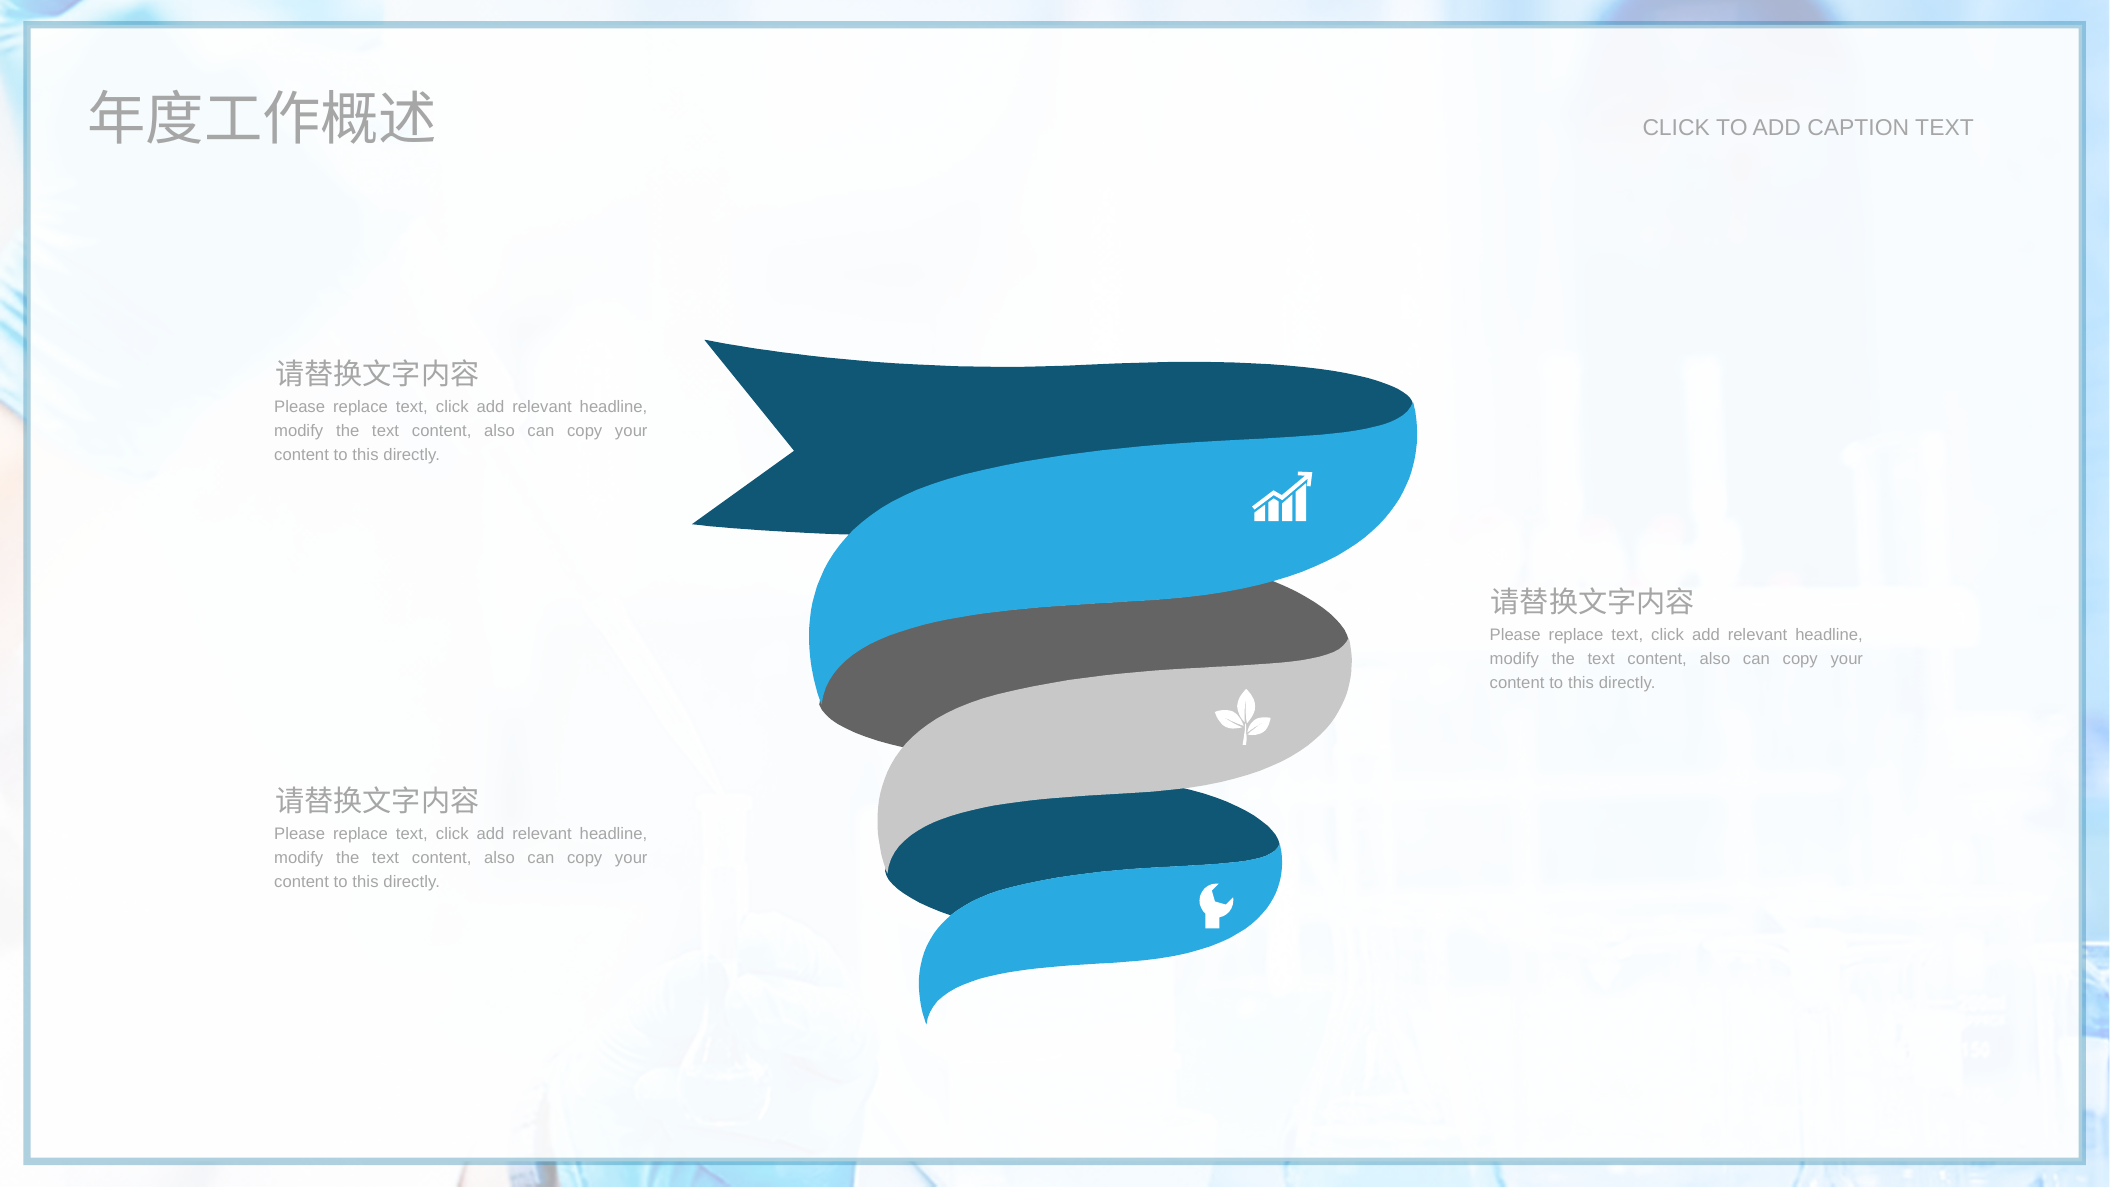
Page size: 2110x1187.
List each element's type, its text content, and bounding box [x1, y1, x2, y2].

text_box 请替换文字内容 [260, 340, 495, 398]
text_box [819, 596, 1199, 747]
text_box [1199, 471, 1313, 929]
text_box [87, 78, 2022, 153]
text_box [809, 402, 1418, 705]
text_box 请替换文字内容 [260, 767, 495, 825]
text_box Please replace text, click add relevant headline, modify the text content, also can copy your content to this directly. [259, 811, 663, 898]
text_box [1313, 601, 1348, 657]
text_box [1313, 637, 1352, 742]
text_box Please replace text, click add relevant headline, modify the text content, also can copy your content to this directly. [259, 384, 663, 471]
text_box 请替换文字内容 [1475, 569, 1711, 626]
text_box Please replace text, click add relevant headline, modify the text content, also can copy your content to this directly. [1474, 612, 1879, 700]
text_box [691, 339, 1413, 535]
text_box [877, 667, 1199, 874]
text_box [918, 864, 1245, 1025]
text_box [885, 789, 1199, 915]
